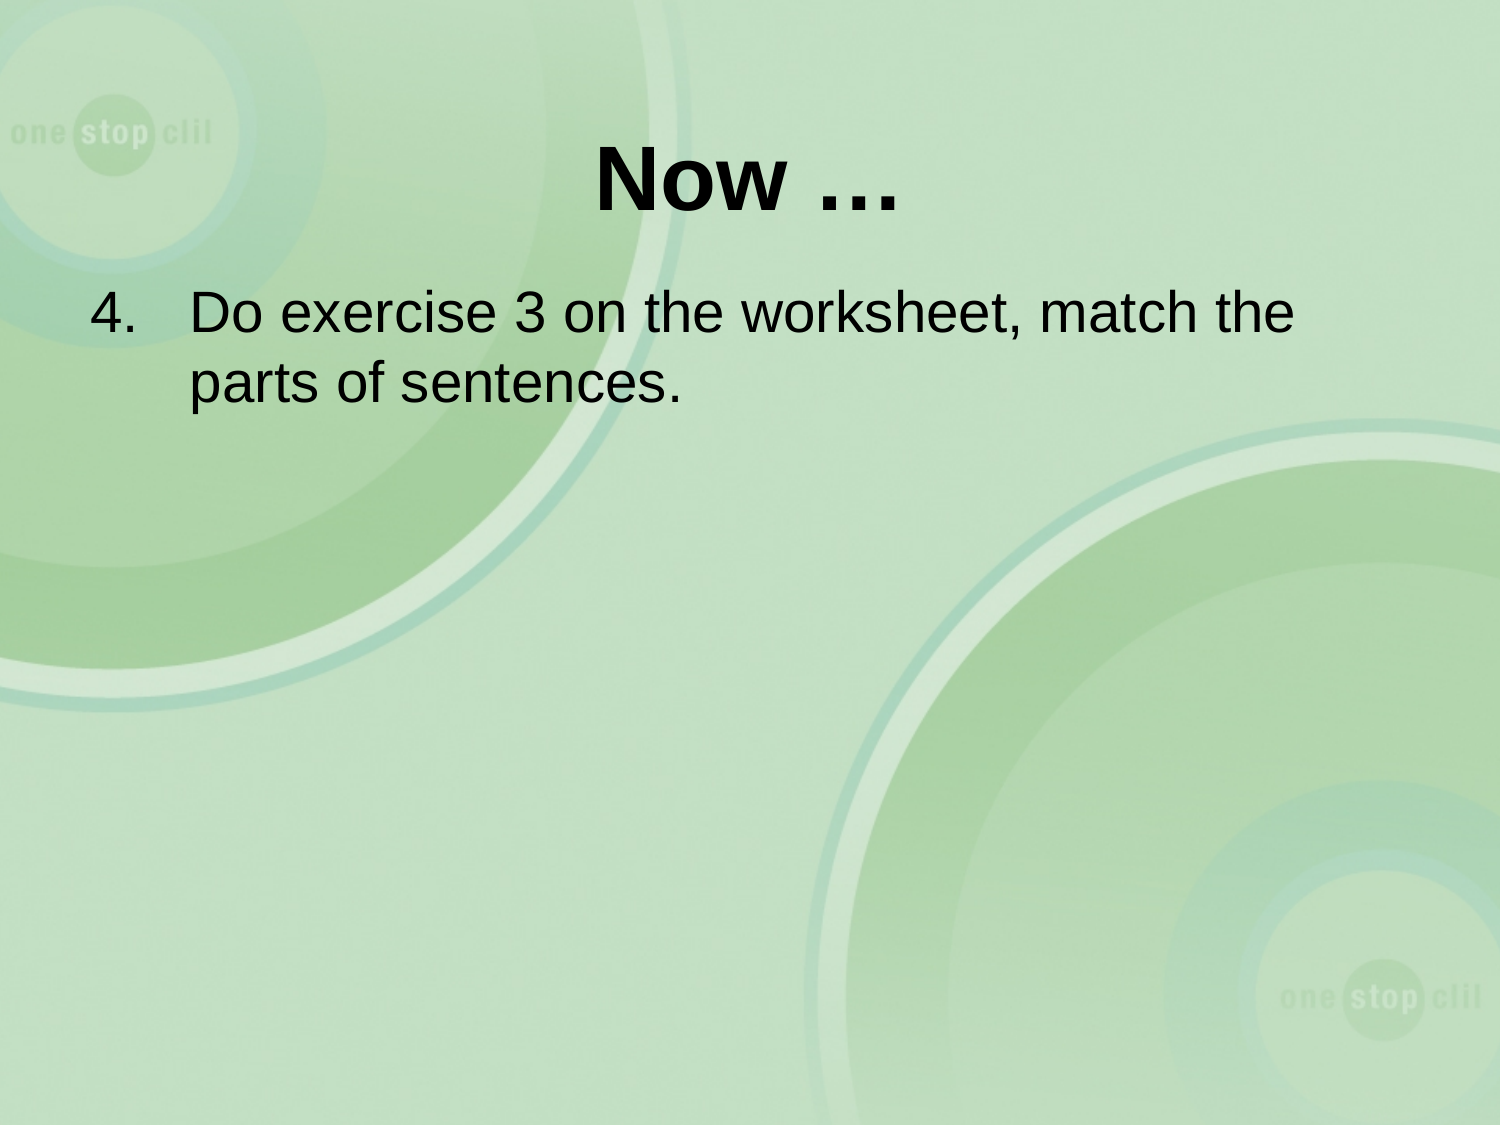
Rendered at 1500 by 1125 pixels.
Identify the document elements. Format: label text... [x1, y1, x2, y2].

picture [0, 0, 1500, 1125]
title Now … [75, 79, 1425, 267]
list 4. Do exercise 3 on the worksheet, match the parts of sentences. [75, 267, 1425, 1010]
